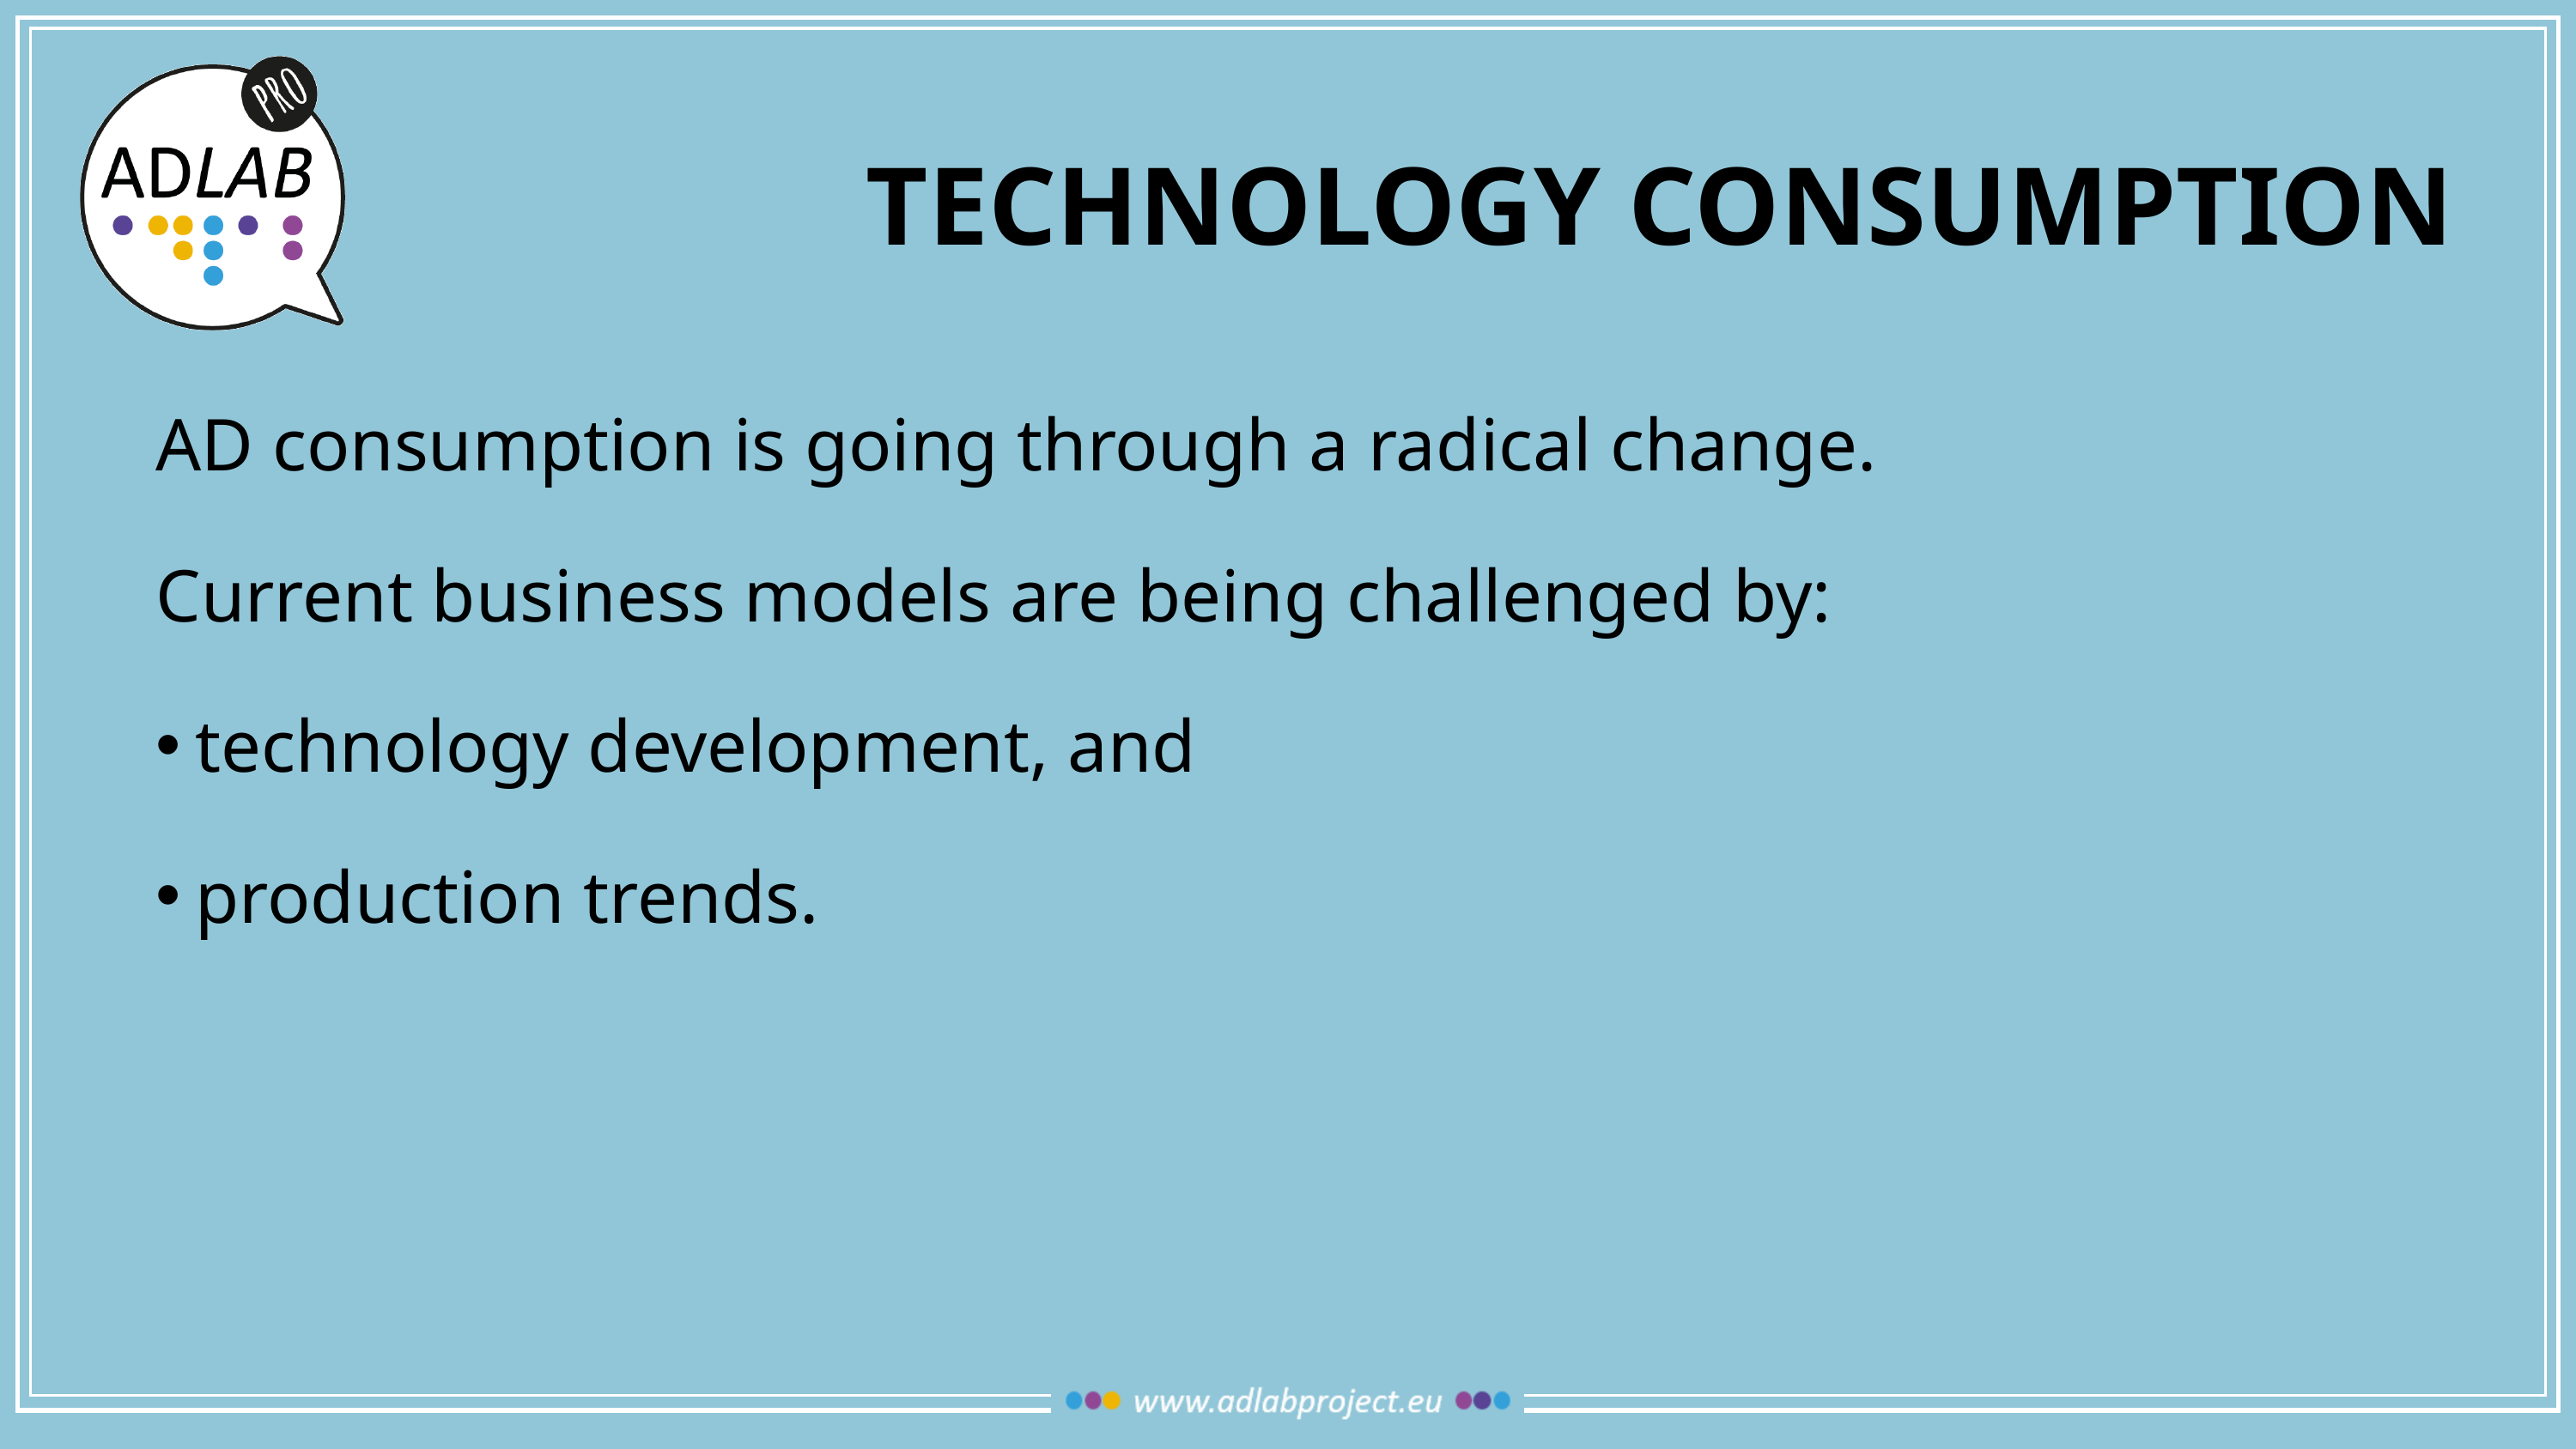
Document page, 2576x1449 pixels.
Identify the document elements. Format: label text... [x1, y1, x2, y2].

picture [1051, 1378, 1524, 1429]
list AD consumption is going through a radical change. Current business models are being challenged by: technology development, and production trends. [143, 350, 2467, 1056]
picture [72, 49, 353, 330]
title TECHNOLOGY CONSUMPTION [384, 70, 2467, 350]
